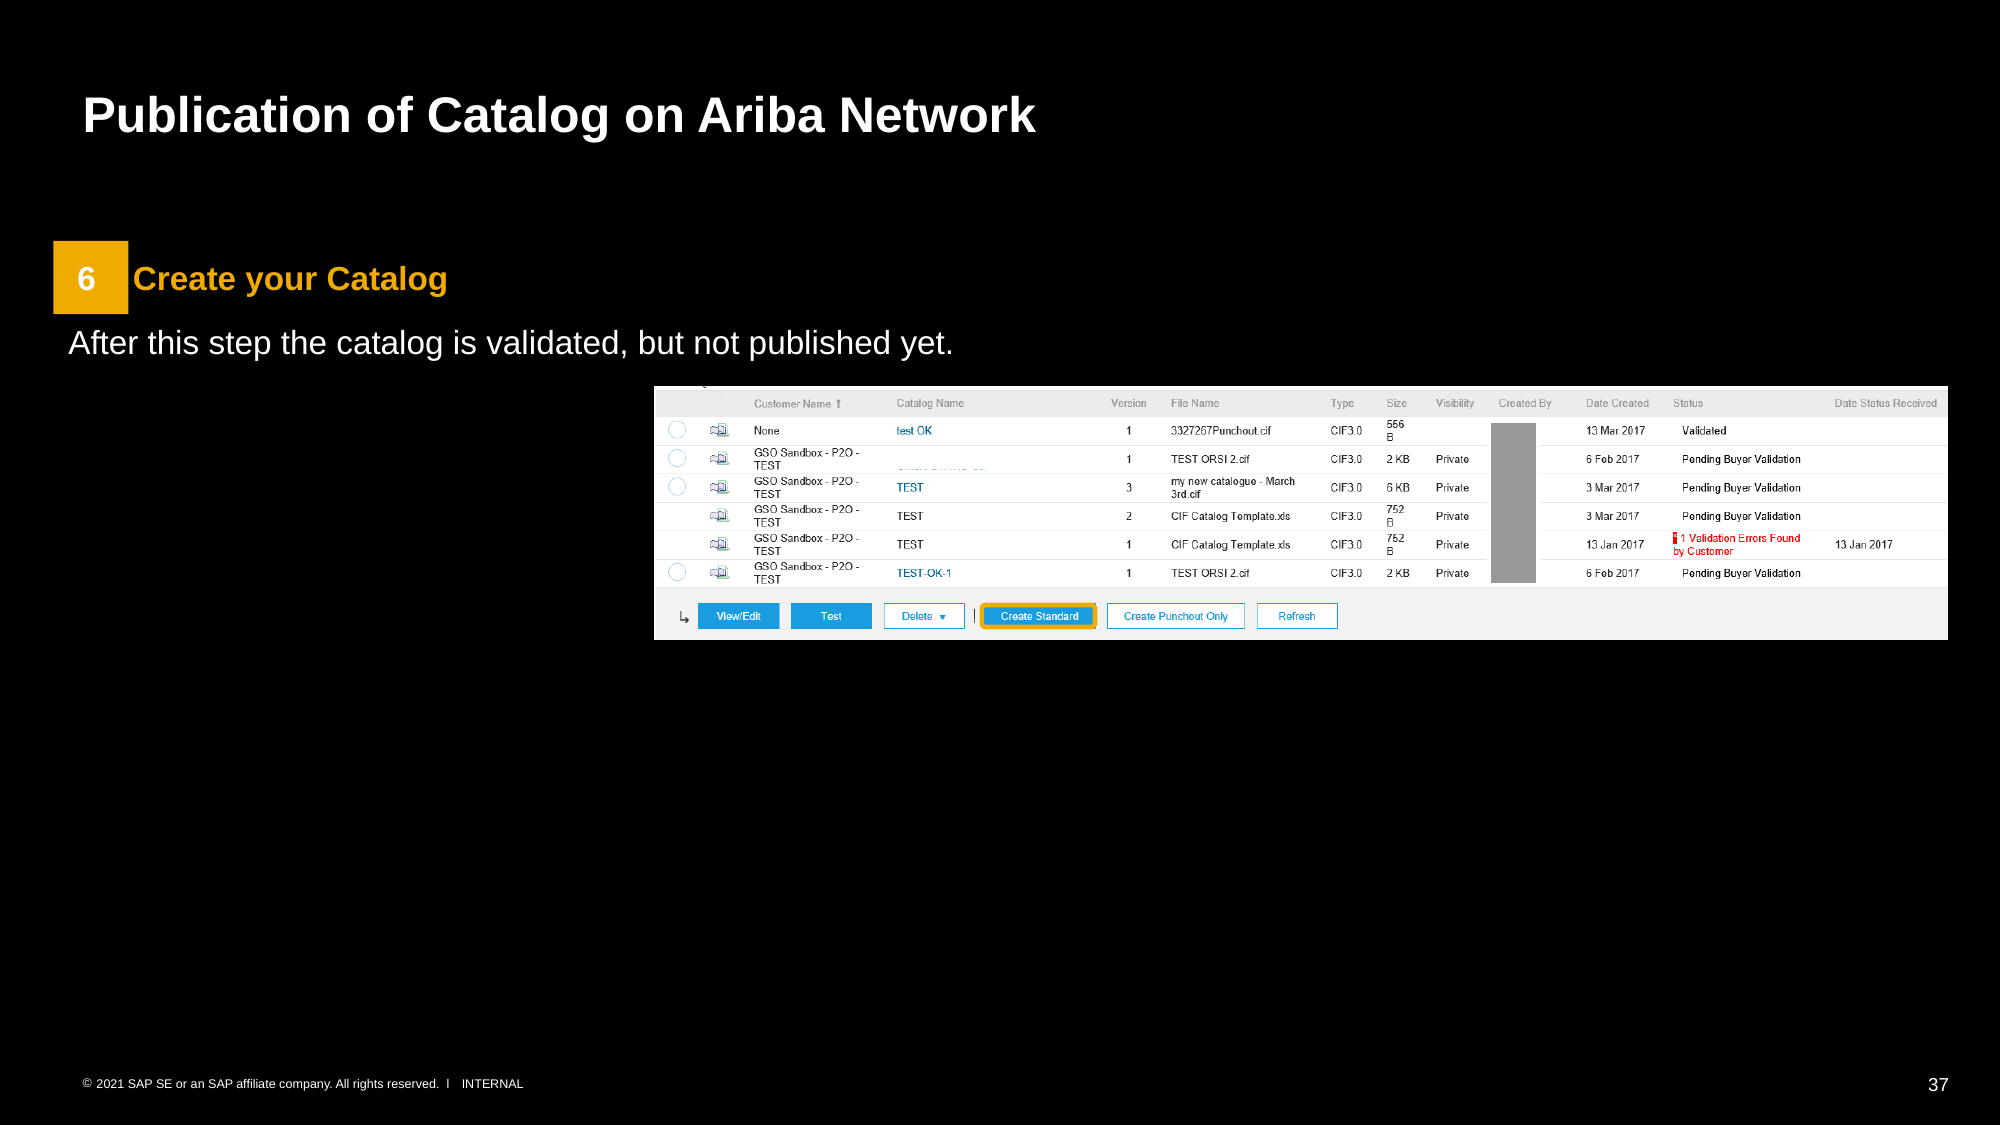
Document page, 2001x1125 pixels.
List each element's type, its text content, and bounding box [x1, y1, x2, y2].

text_box 6 Create your Catalog [53, 240, 129, 314]
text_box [654, 386, 1948, 641]
title Publication of Catalog on Ariba Network [82, 82, 1918, 144]
text_box After this step the catalog is validated, but not published yet. [53, 314, 1445, 712]
